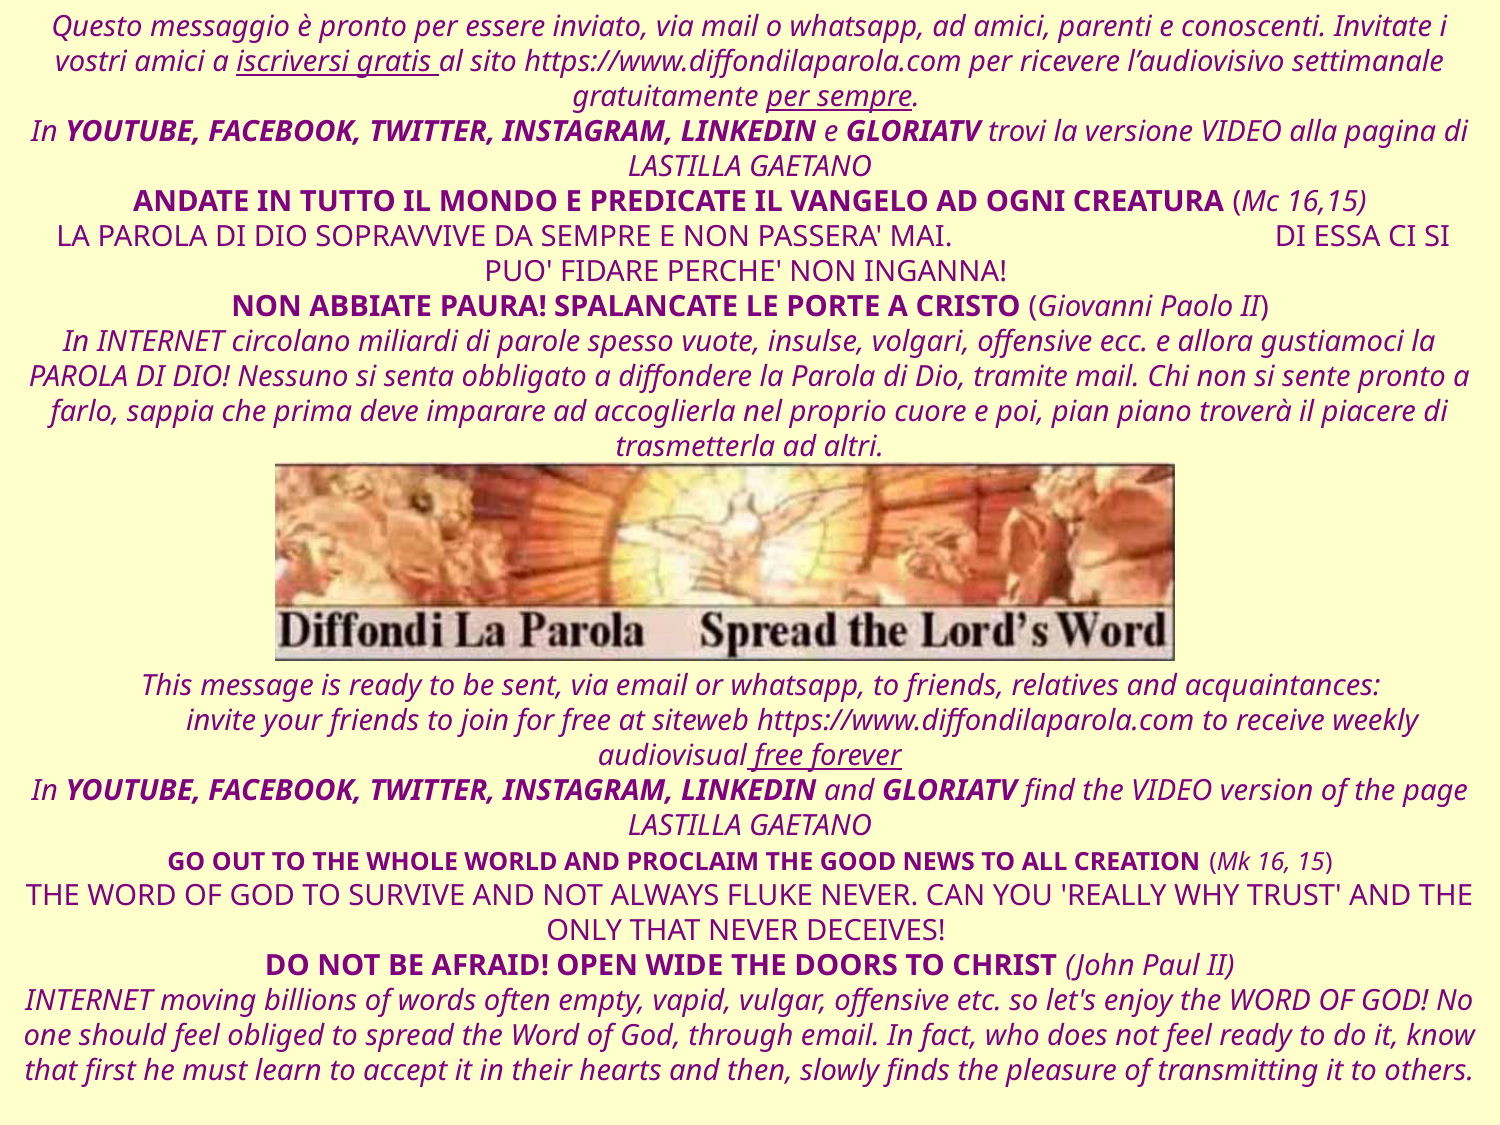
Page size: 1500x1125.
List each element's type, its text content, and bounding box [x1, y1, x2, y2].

picture [274, 462, 1175, 661]
text_box Questo messaggio è pronto per essere inviato, via mail o whatsapp, ad amici, parenti e conoscenti. Invitate i vostri amici a iscriversi gratis al sito https://www.diffondilaparola.com per ricevere l’audiovisivo settimanale gratuitamente per sempre. In YOUTUBE, FACEBOOK, TWITTER, INSTAGRAM, LINKEDIN e GLORIATV trovi la versione VIDEO alla pagina di LASTILLA GAETANO ANDATE IN TUTTO IL MONDO E PREDICATE IL VANGELO AD OGNI CREATURA (Mc 16,15) LA PAROLA DI DIO SOPRAVVIVE DA SEMPRE E NON PASSERA' MAI. DI ESSA CI SI PUO' FIDARE PERCHE' NON INGANNA! NON ABBIATE PAURA! SPALANCATE LE PORTE A CRISTO (Giovanni Paolo II) In INTERNET circolano miliardi di parole spesso vuote, insulse, volgari, offensive ecc. e allora gustiamoci la PAROLA DI DIO! Nessuno si senta obbligato a diffondere la Parola di Dio, tramite mail. Chi non si sente pronto a farlo, sappia che prima deve imparare ad accoglierla nel proprio cuore e poi, pian piano troverà il piacere di trasmetterla ad altri. This message is ready to be sent, via email or whatsapp, to friends, relatives and acquaintances: invite your friends to join for free at siteweb https://www.diffondilaparola.com to receive weekly audiovisual free forever In YOUTUBE, FACEBOOK, TWITTER, INSTAGRAM, LINKEDIN and GLORIATV find the VIDEO version of the page LASTILLA GAETANO GO OUT TO THE WHOLE WORLD AND PROCLAIM THE GOOD NEWS TO ALL CREATION (Mk 16, 15) THE WORD OF GOD TO SURVIVE AND NOT ALWAYS FLUKE NEVER. CAN YOU 'REALLY WHY TRUST' AND THE ONLY THAT NEVER DECEIVES! DO NOT BE AFRAID! OPEN WIDE THE DOORS TO CHRIST (John Paul II) INTERNET moving billions of words often empty, vapid, vulgar, offensive etc. so let's enjoy the WORD OF GOD! No one should feel obliged to spread the Word of God, through email. In fact, who does not feel ready to do it, know that first he must learn to accept it in their hearts and then, slowly finds the pleasure of transmitting it to others. [0, 0, 1500, 1094]
